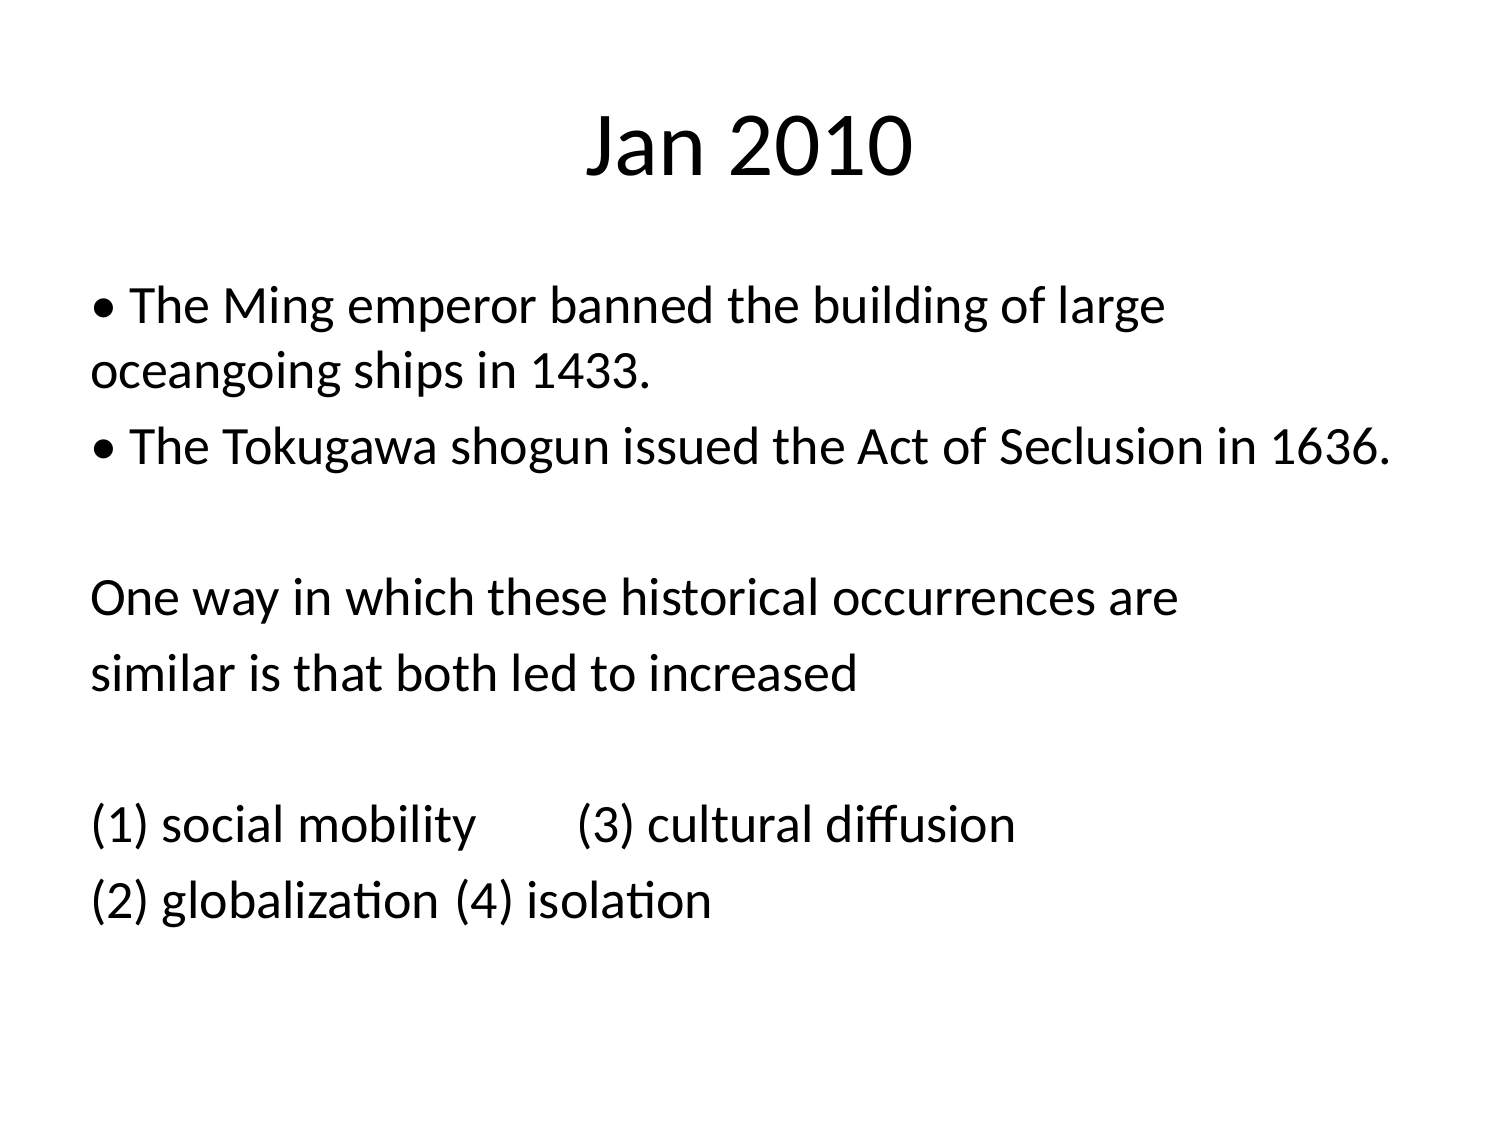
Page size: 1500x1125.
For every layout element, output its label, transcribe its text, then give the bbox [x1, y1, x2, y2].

list • The Ming emperor banned the building of large oceangoing ships in 1433. • The Tokugawa shogun issued the Act of Seclusion in 1636. One way in which these historical occurrences are similar is that both led to increased (1) social mobility (3) cultural diffusion (2) globalization (4) isolation [75, 262, 1425, 1005]
title Jan 2010 [75, 45, 1425, 233]
